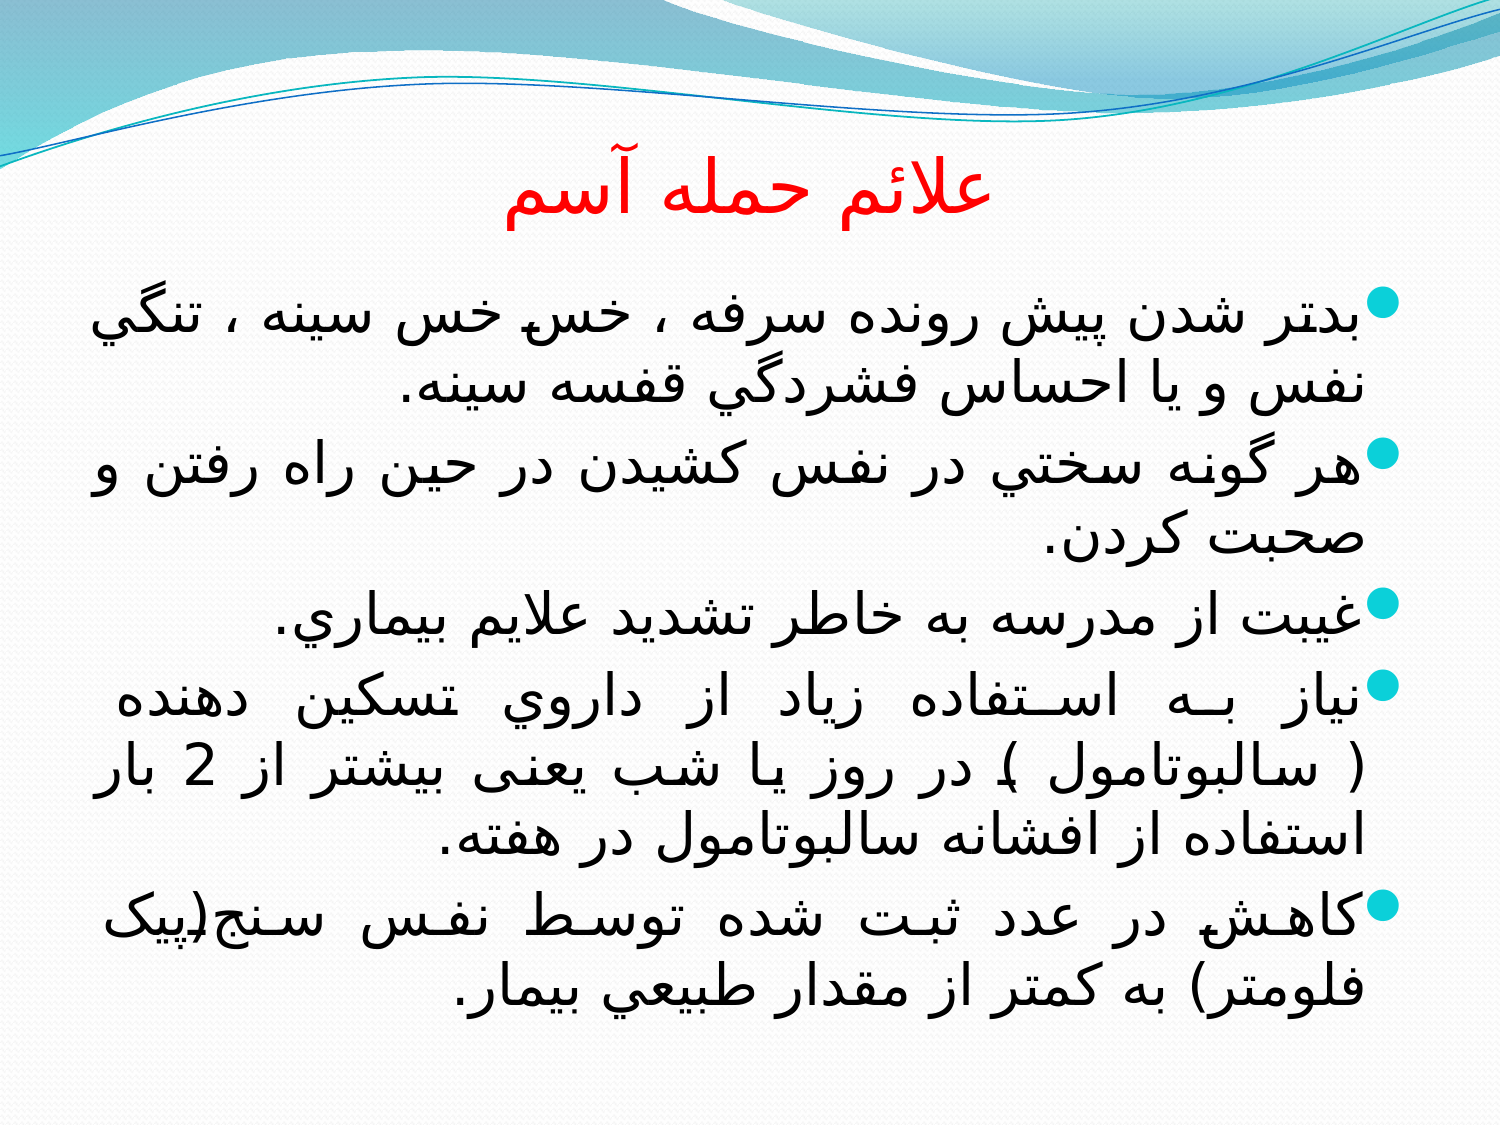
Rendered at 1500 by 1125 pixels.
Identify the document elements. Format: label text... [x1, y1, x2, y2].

list بدتر شدن پيش رونده سرفه ، خس خس سينه ، تنگي نفس و يا احساس فشردگي قفسه سينه. هر گونه سختي در نفس كشيدن در حين راه رفتن و صحبت كردن. غيبت از مدرسه به خاطر تشديد علايم بيماري. نياز به استفاده زياد از داروي تسكين دهنده ( سالبوتامول ) در روز يا شب یعنی بیشتر از 2 بار استفاده از افشانه سالبوتامول در هفته. كاهش در عدد ثبت شده توسط نفس سنج(پیک فلومتر) به كمتر از مقدار طبيعي بيمار. [75, 267, 1425, 1038]
title علائم حمله آسم [75, 115, 1425, 244]
